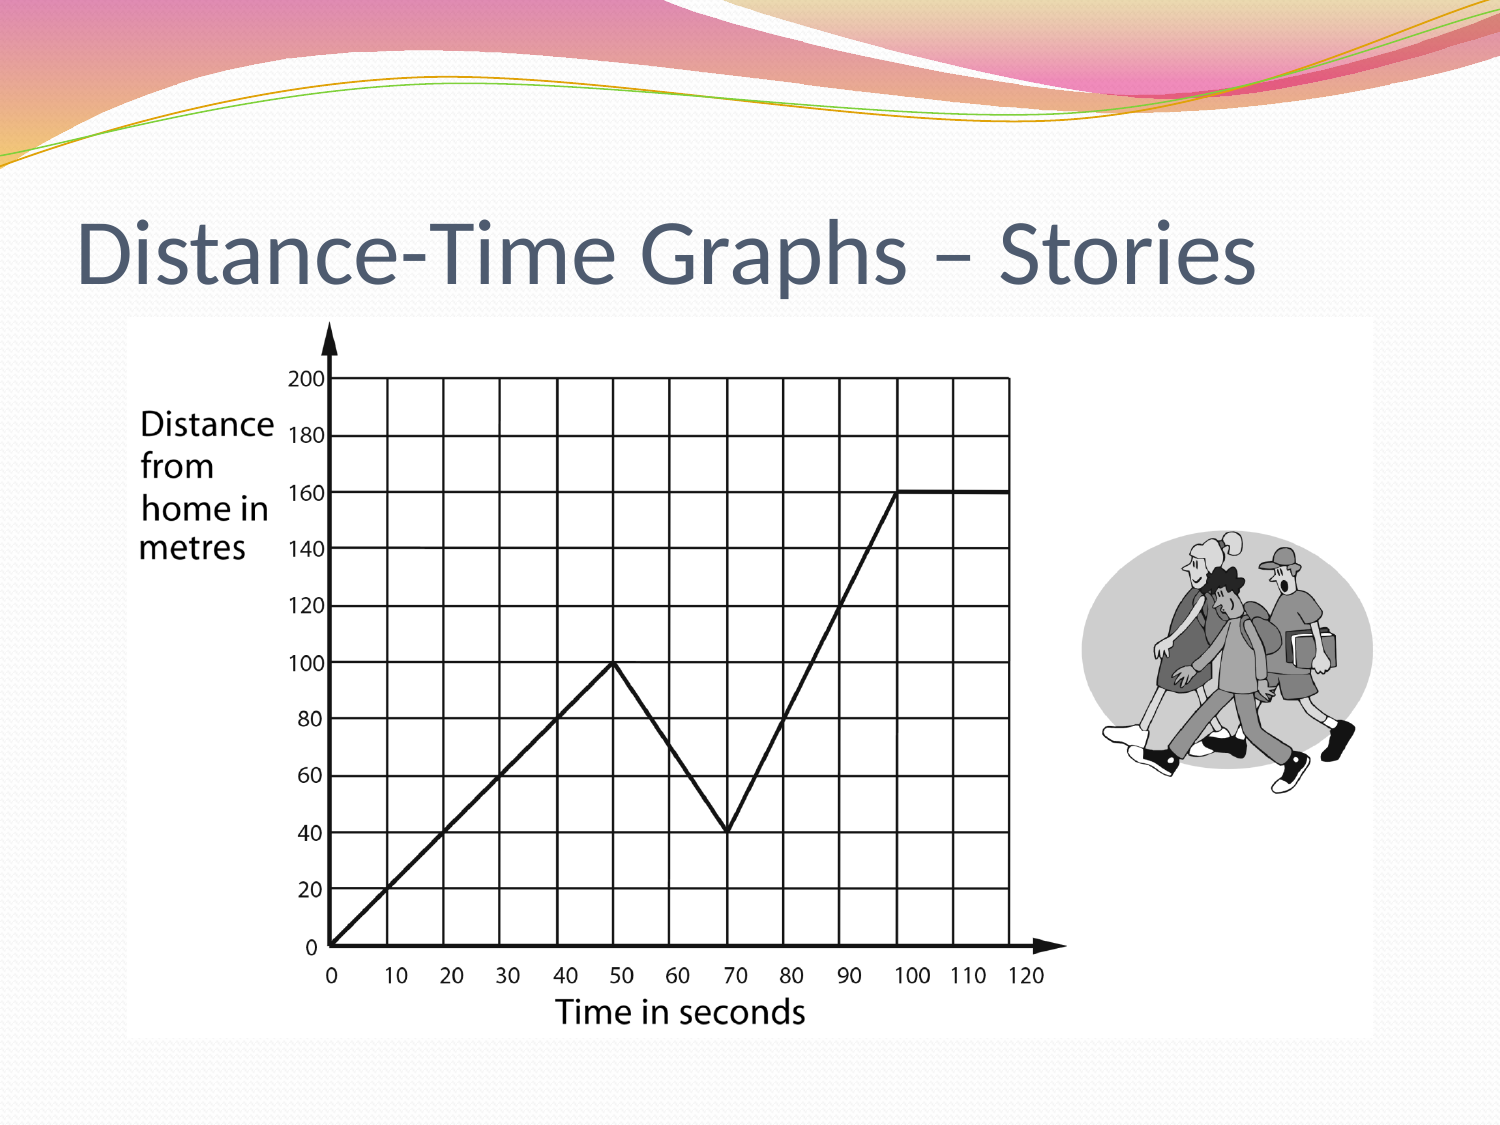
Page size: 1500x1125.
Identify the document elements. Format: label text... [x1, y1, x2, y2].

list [126, 317, 1374, 1038]
title Distance-Time Graphs – Stories [75, 115, 1425, 303]
